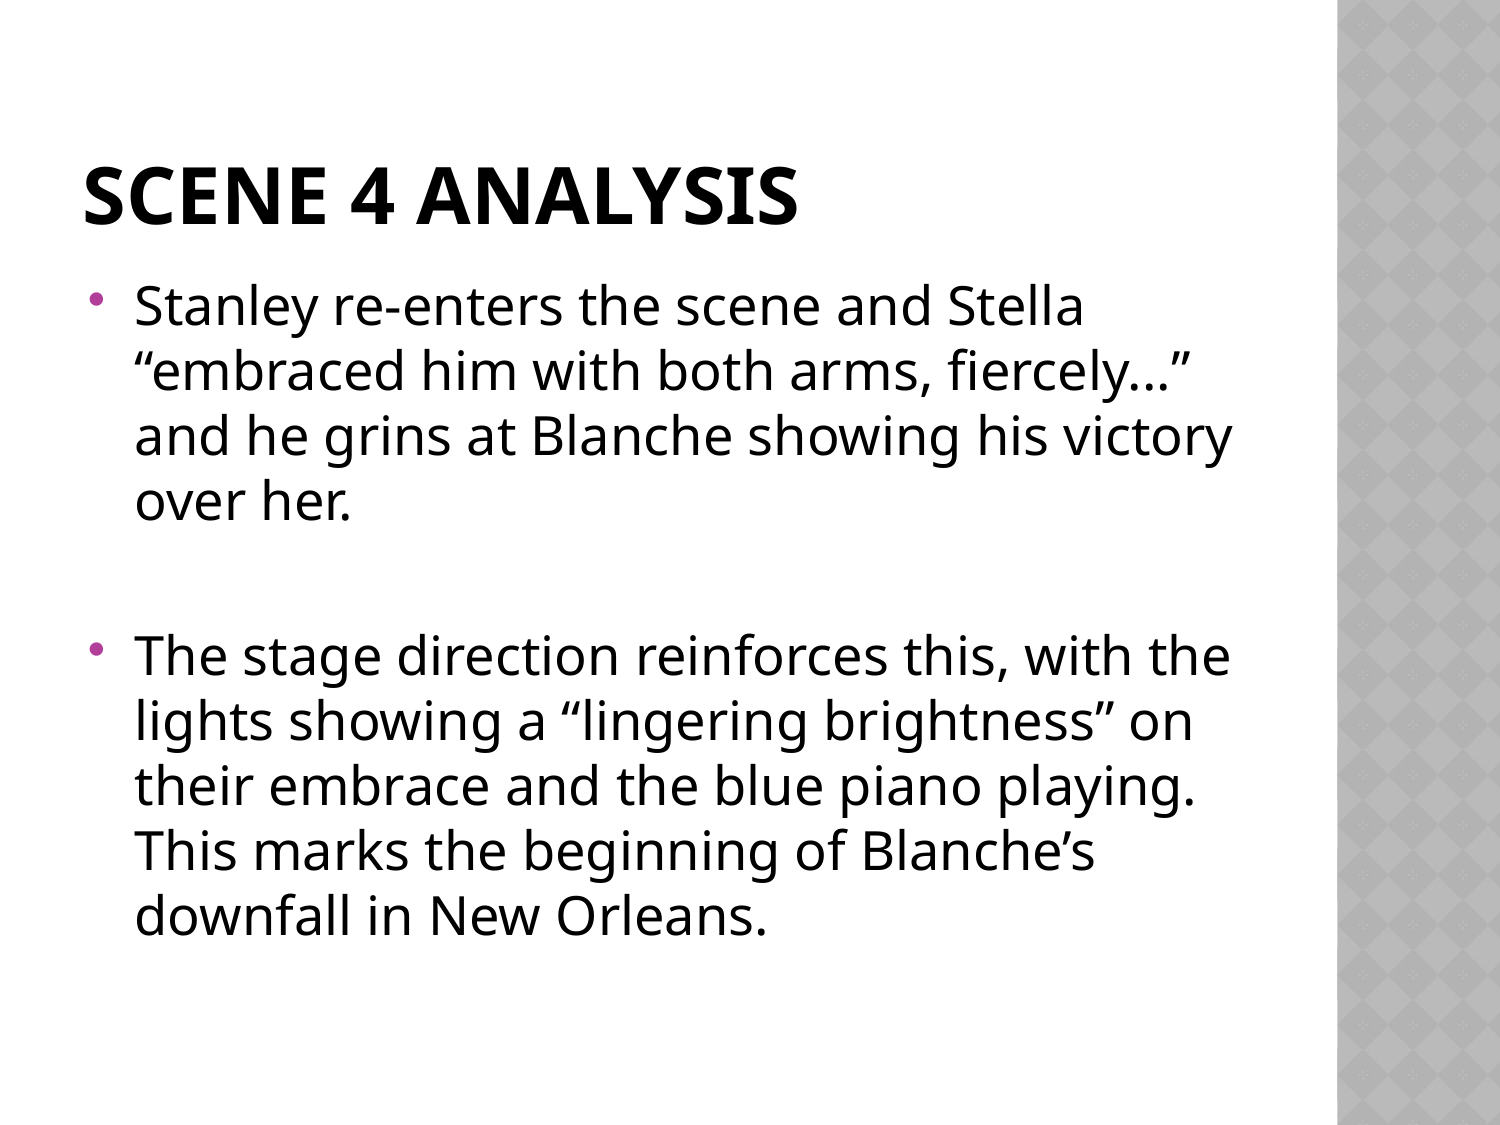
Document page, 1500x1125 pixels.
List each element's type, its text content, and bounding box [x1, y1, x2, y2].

list Stanley re-enters the scene and Stella “embraced him with both arms, fiercely...” and he grins at Blanche showing his victory over her. The stage direction reinforces this, with the lights showing a “lingering brightness” on their embrace and the blue piano playing. This marks the beginning of Blanche’s downfall in New Orleans. [75, 264, 1263, 1059]
title Scene 4 analysis [75, 52, 1263, 240]
